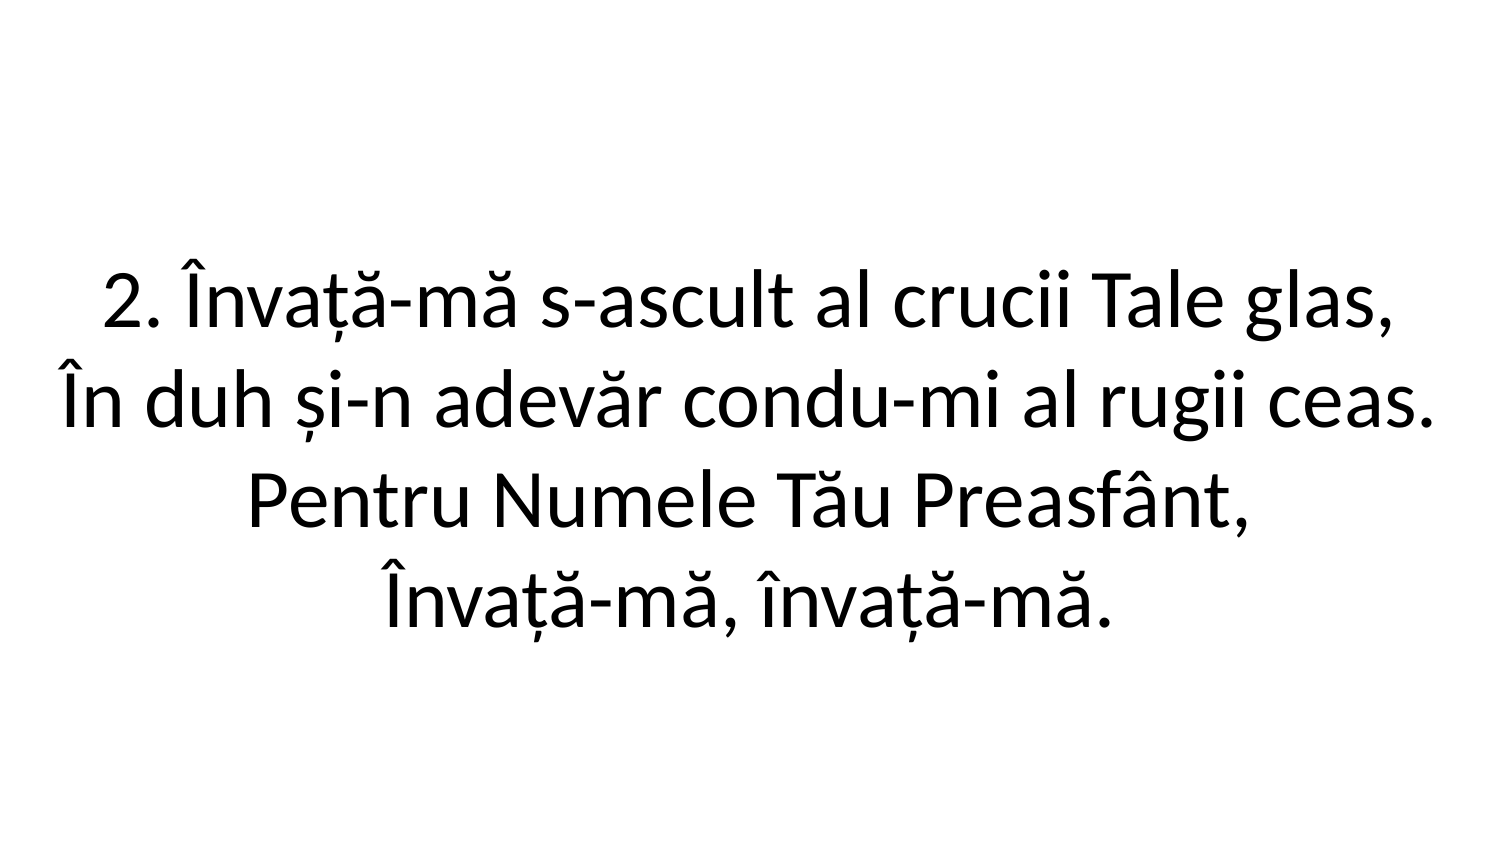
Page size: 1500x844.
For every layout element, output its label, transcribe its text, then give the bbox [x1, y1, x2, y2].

text_box 2. Învață-mă s-ascult al crucii Tale glas, În duh și-n adevăr condu-mi al rugii ceas. Pentru Numele Tău Preasfânt, Învață-mă, învață-mă. [46, 192, 1454, 652]
